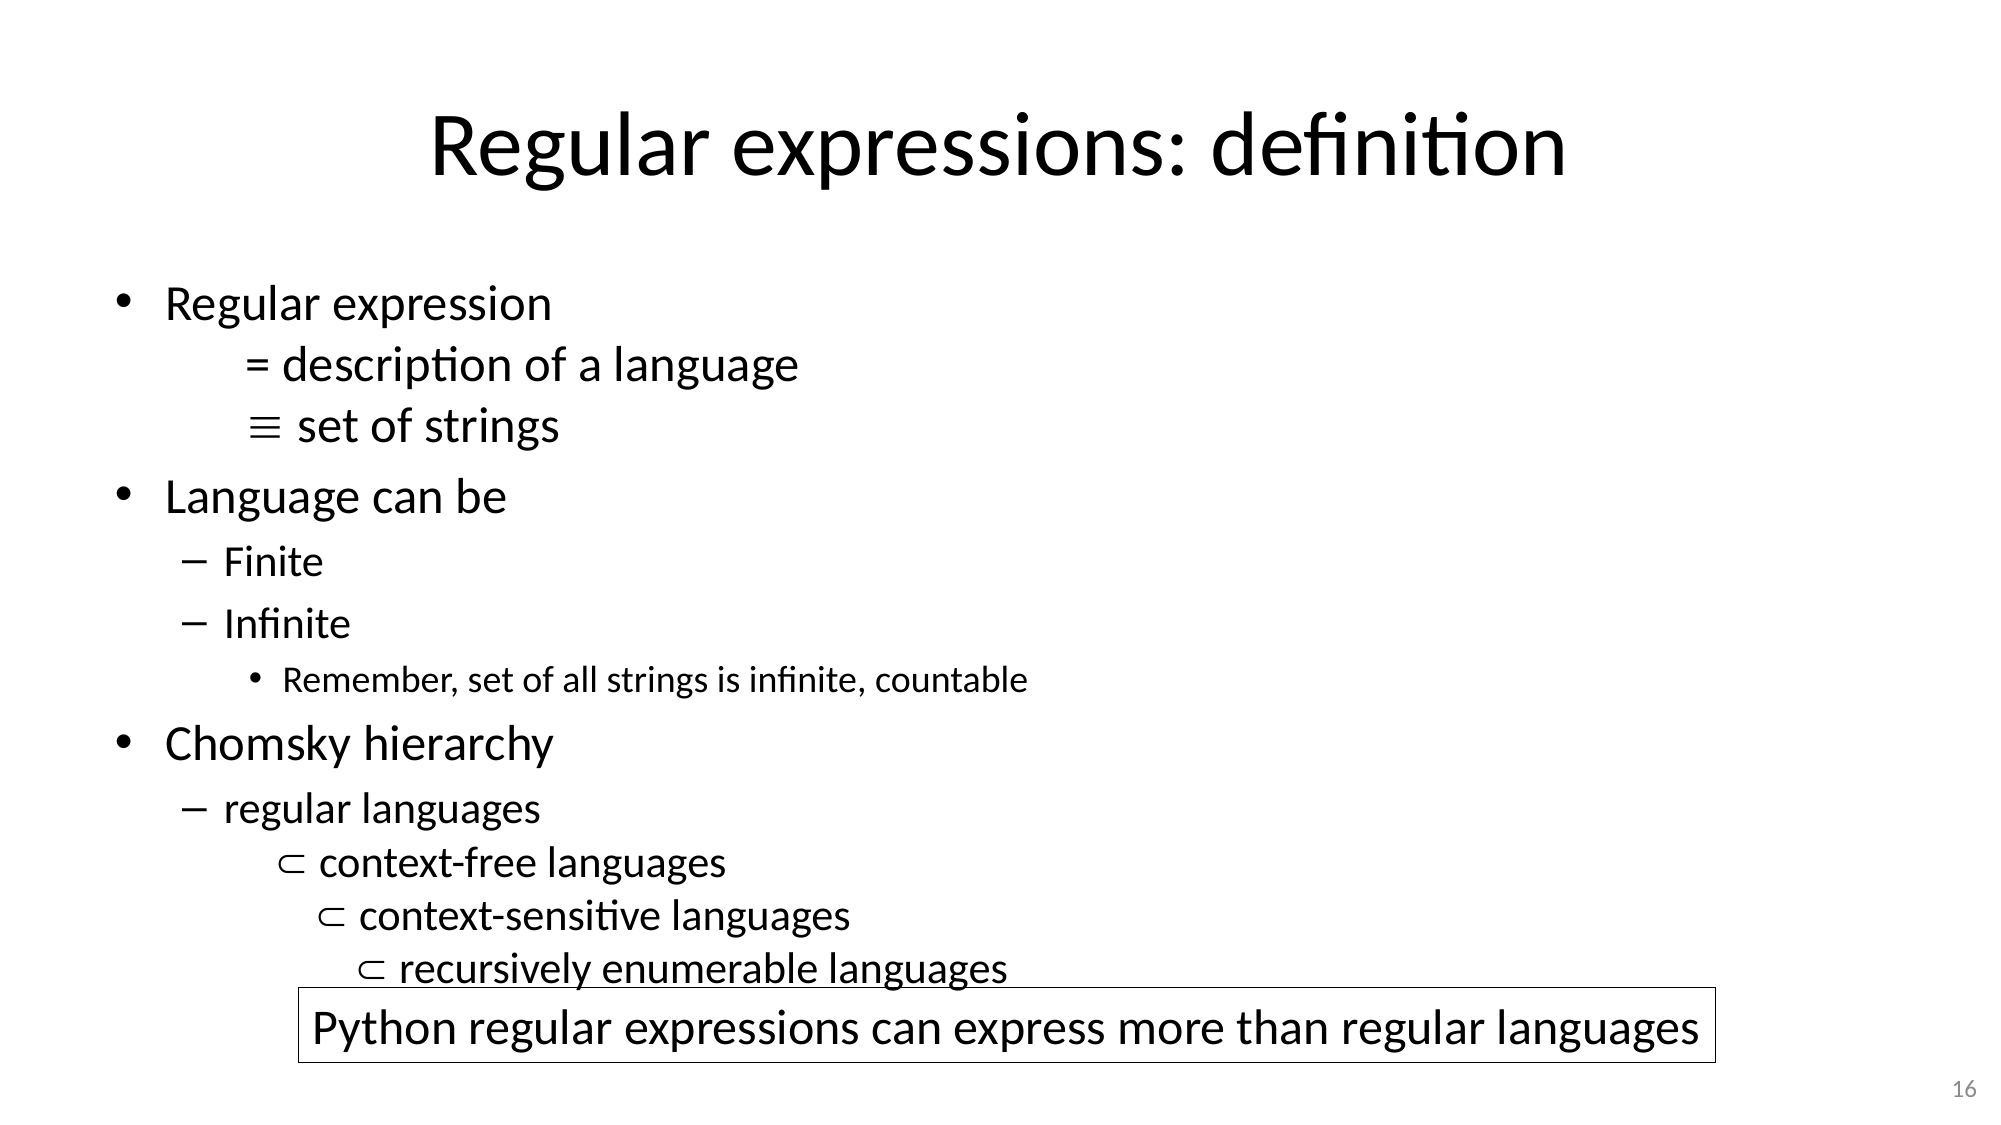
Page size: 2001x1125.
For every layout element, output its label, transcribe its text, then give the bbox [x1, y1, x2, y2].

list Regular expression = description of a language  set of strings Language can be Finite Infinite Remember, set of all strings is infinite, countable Chomsky hierarchy regular languages  context-free languages  context-sensitive languages  recursively enumerable languages [99, 262, 1900, 1005]
slide_number 16 [1525, 1057, 1993, 1118]
text_box Python regular expressions can express more than regular languages [298, 987, 1716, 1063]
title Regular expressions: definition [99, 45, 1900, 233]
